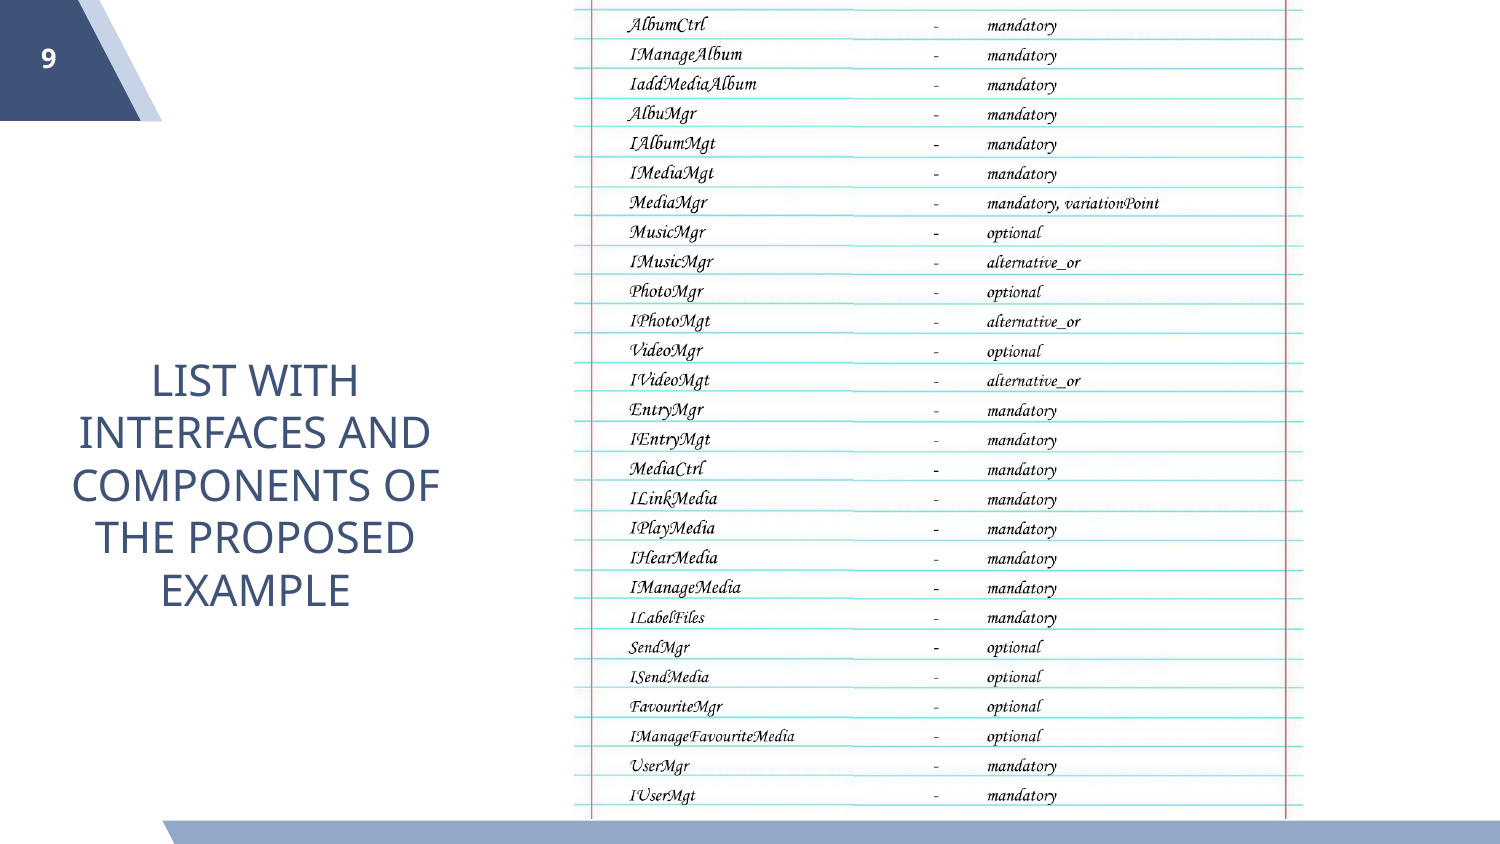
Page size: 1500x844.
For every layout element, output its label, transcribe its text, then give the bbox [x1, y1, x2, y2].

list LIST WITH INTERFACES AND COMPONENTS OF THE PROPOSED EXAMPLE [55, 202, 456, 765]
picture [571, 0, 1305, 819]
slide_number ‹#› [0, 0, 98, 121]
